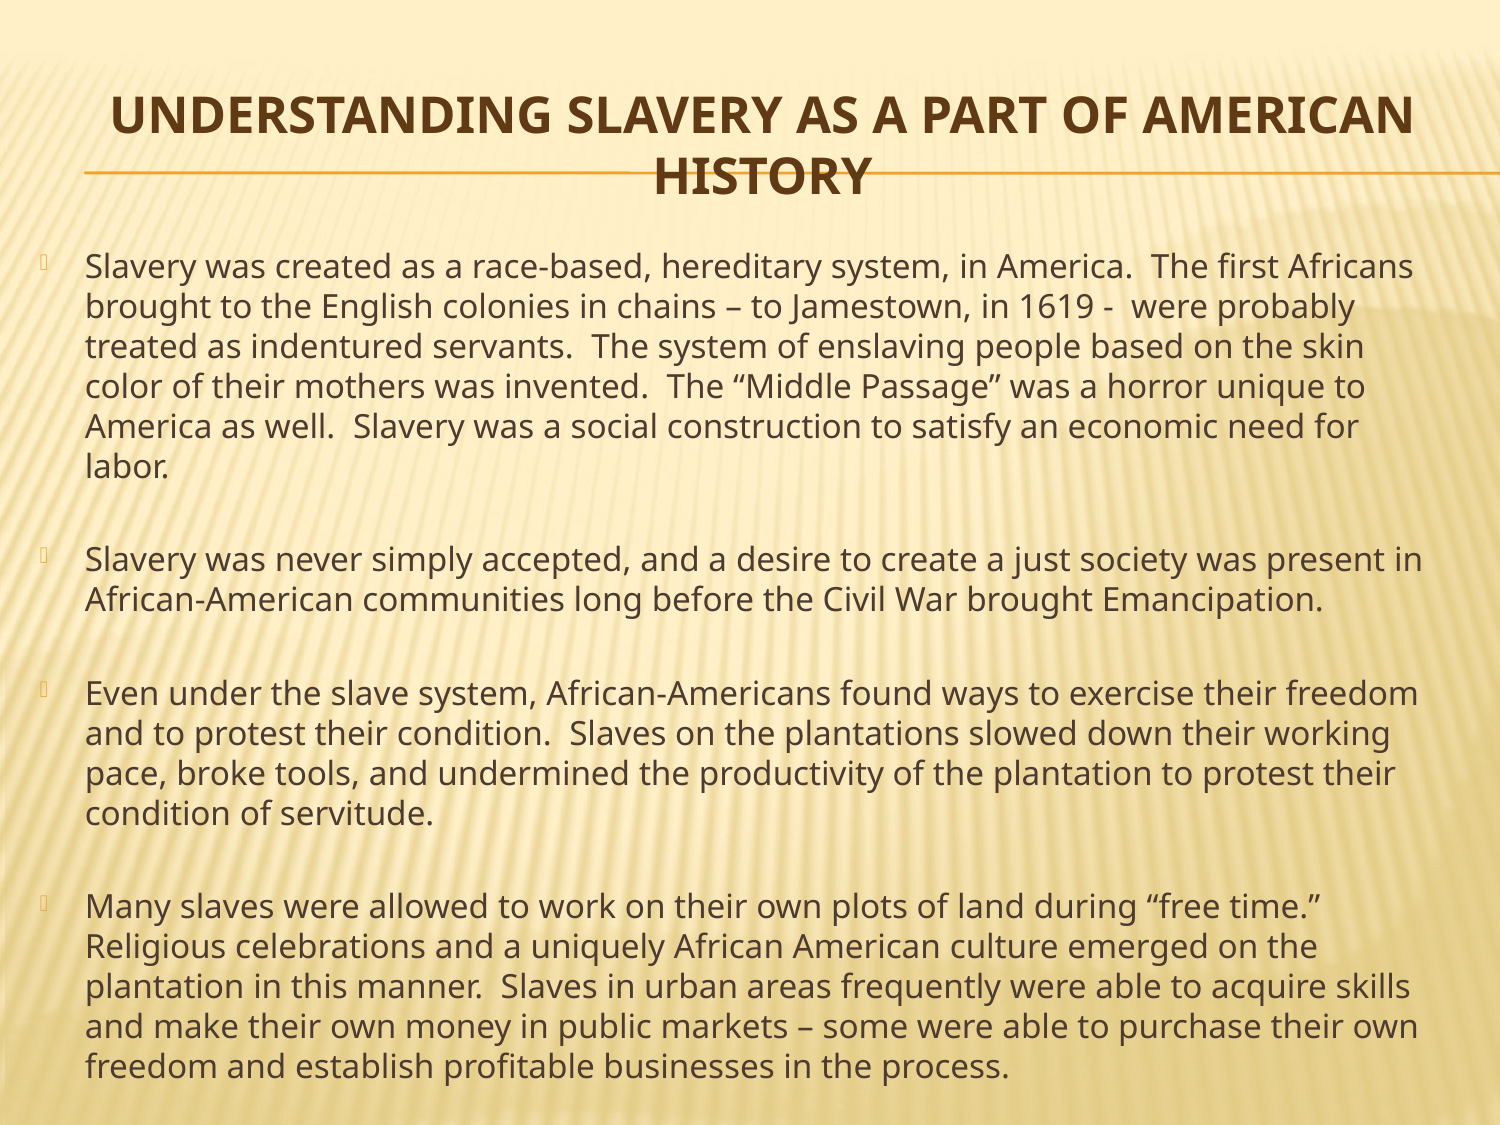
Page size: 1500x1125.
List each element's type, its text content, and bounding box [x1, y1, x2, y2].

title Understanding Slavery as a Part of American History [50, 75, 1475, 213]
list Slavery was created as a race-based, hereditary system, in America. The first Africans brought to the English colonies in chains – to Jamestown, in 1619 - were probably treated as indentured servants. The system of enslaving people based on the skin color of their mothers was invented. The “Middle Passage” was a horror unique to America as well. Slavery was a social construction to satisfy an economic need for labor. Slavery was never simply accepted, and a desire to create a just society was present in African-American communities long before the Civil War brought Emancipation. Even under the slave system, African-Americans found ways to exercise their freedom and to protest their condition. Slaves on the plantations slowed down their working pace, broke tools, and undermined the productivity of the plantation to protest their condition of servitude. Many slaves were allowed to work on their own plots of land during “free time.” Religious celebrations and a uniquely African American culture emerged on the plantation in this manner. Slaves in urban areas frequently were able to acquire skills and make their own money in public markets – some were able to purchase their own freedom and establish profitable businesses in the process. [24, 237, 1463, 1113]
